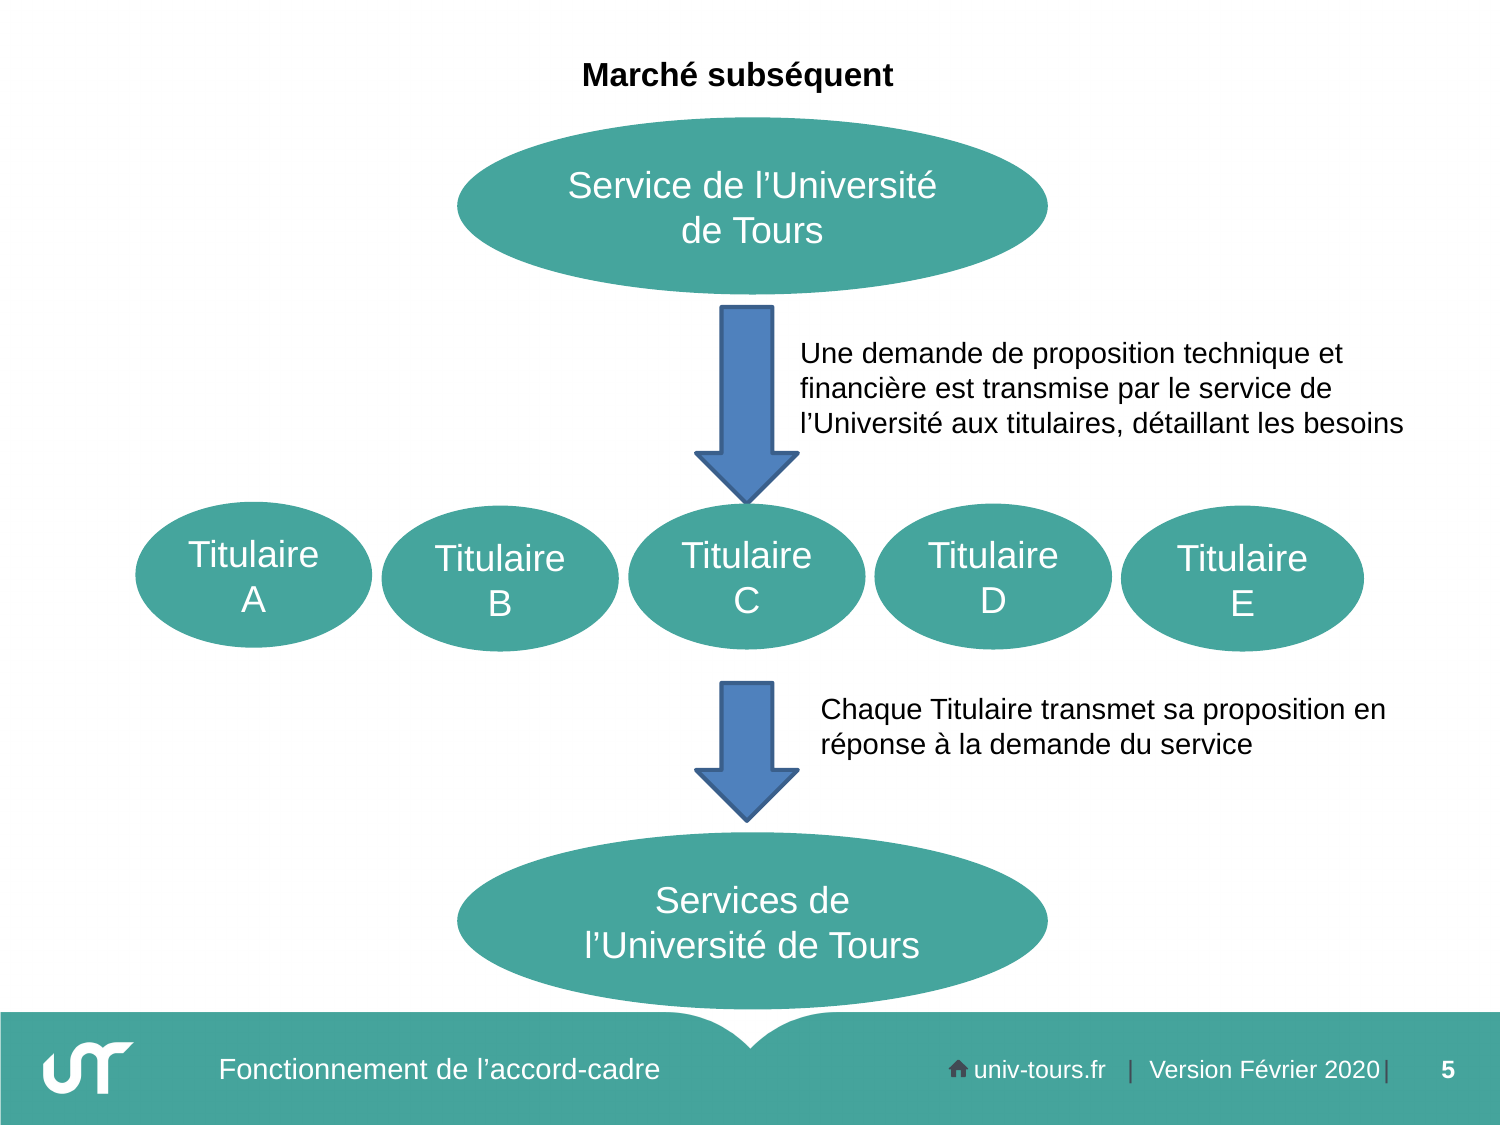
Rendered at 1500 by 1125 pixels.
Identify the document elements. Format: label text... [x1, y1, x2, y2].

picture [0, 0, 1500, 1125]
text_box Titulaire C [628, 503, 866, 650]
text_box Chaque Titulaire transmet sa proposition en réponse à la demande du service [805, 682, 1470, 768]
text_box [694, 304, 800, 503]
text_box Service de l’Université de Tours [457, 117, 1048, 295]
text_box Titulaire A [135, 501, 373, 648]
text_box Services de l’Université de Tours [457, 832, 1048, 1010]
text_box Titulaire D [874, 503, 1113, 650]
text_box Une demande de proposition technique et financière est transmise par le service de l’Université aux titulaires, détaillant les besoins [785, 326, 1454, 447]
text_box Titulaire B [381, 505, 619, 652]
text_box [694, 680, 800, 823]
list Fonctionnement de l’accord-cadre [218, 1011, 750, 1125]
text_box Titulaire E [1120, 505, 1365, 652]
text_box Marché subséquent [567, 45, 1138, 101]
